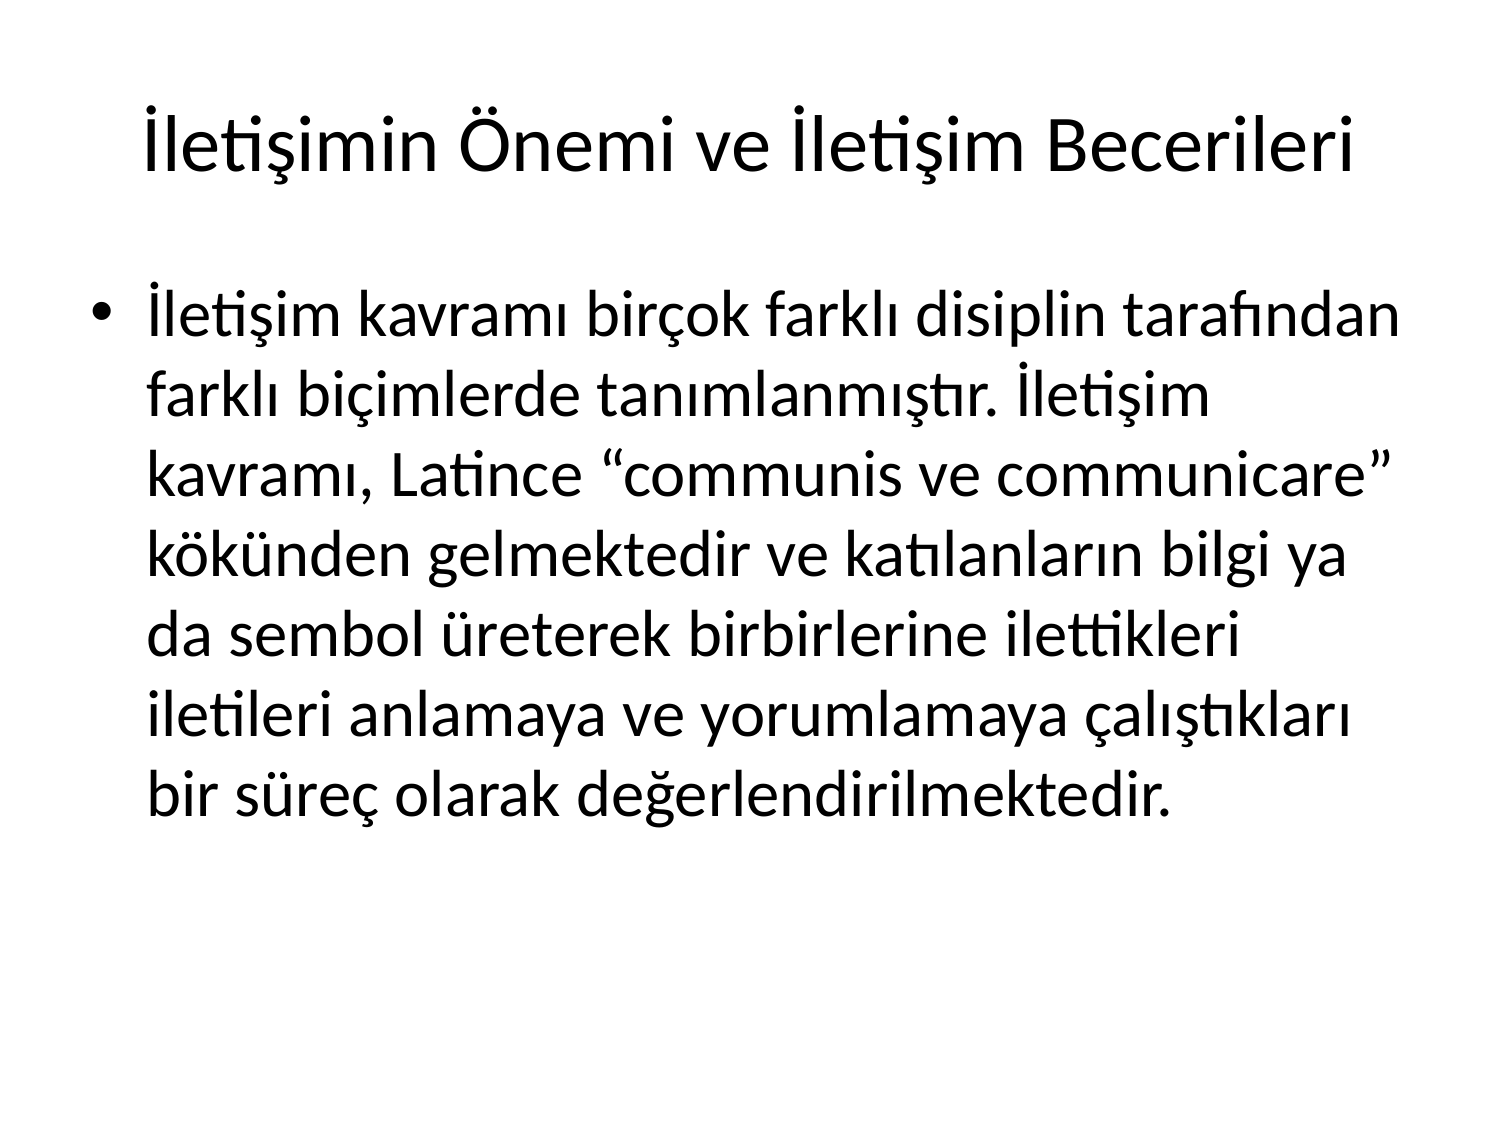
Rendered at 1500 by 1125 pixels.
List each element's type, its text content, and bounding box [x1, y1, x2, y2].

title İletişimin Önemi ve İletişim Becerileri [75, 45, 1425, 233]
list İletişim kavramı birçok farklı disiplin tarafından farklı biçimlerde tanımlanmıştır. İletişim kavramı, Latince “communis ve communicare” kökünden gelmektedir ve katılanların bilgi ya da sembol üreterek birbirlerine ilettikleri iletileri anlamaya ve yorumlamaya çalıştıkları bir süreç olarak değerlendirilmektedir. [75, 262, 1425, 1005]
